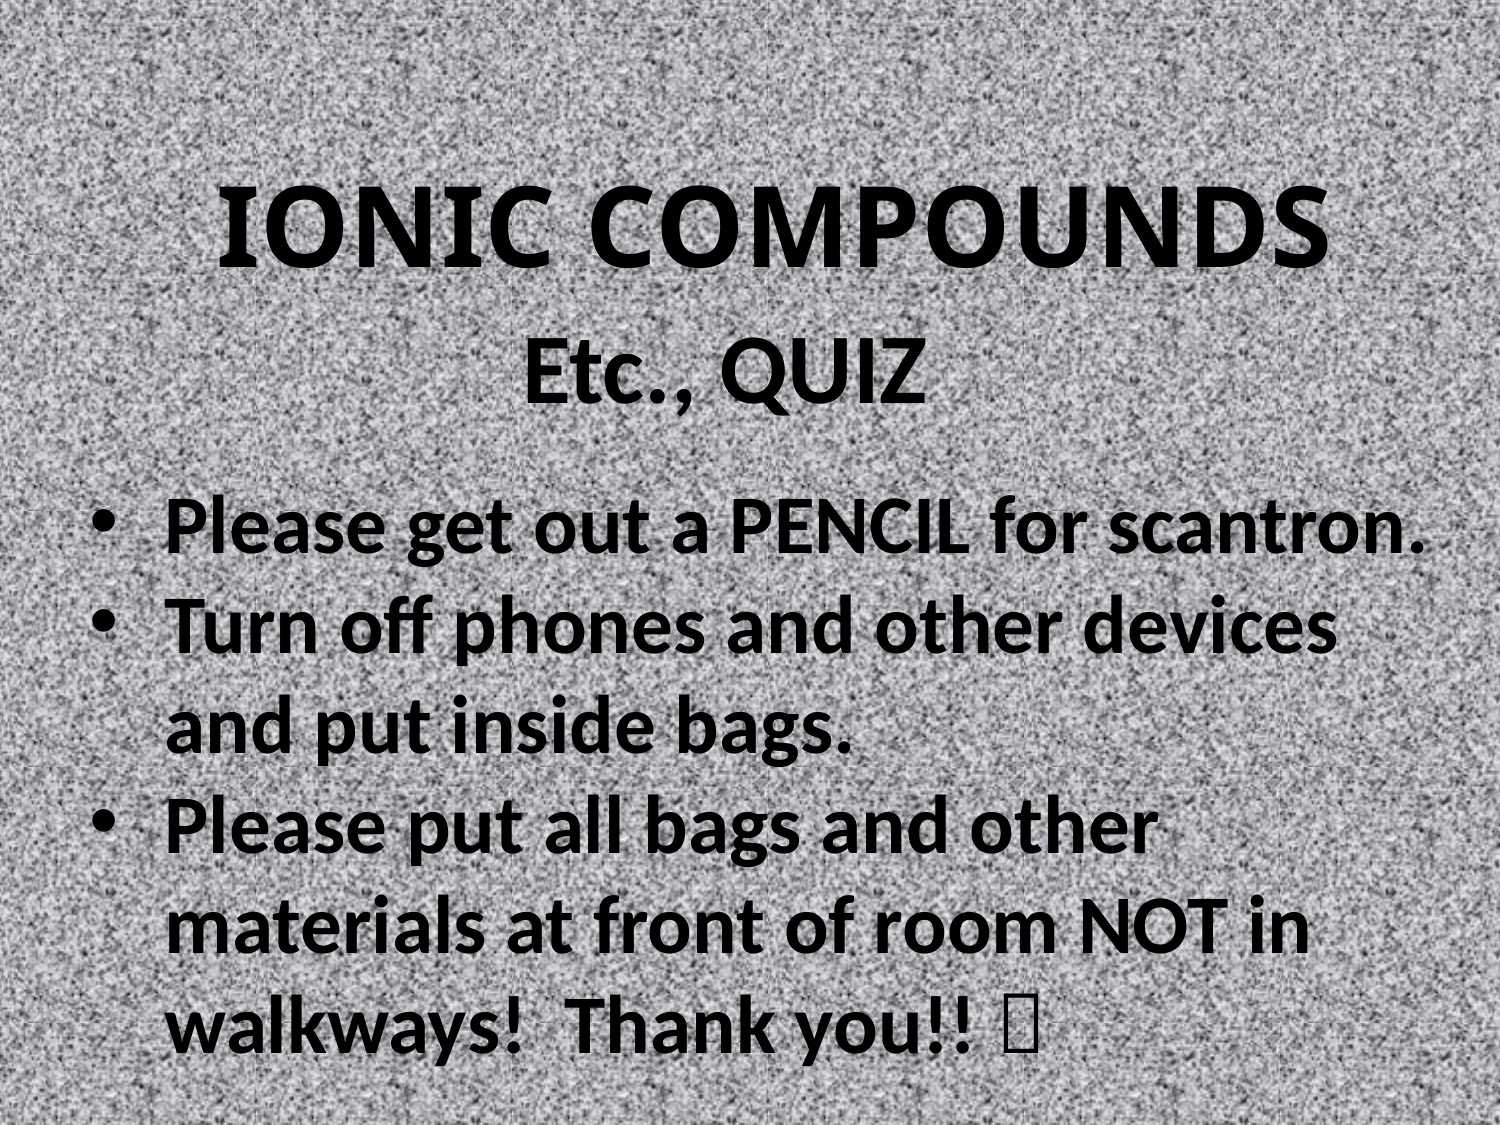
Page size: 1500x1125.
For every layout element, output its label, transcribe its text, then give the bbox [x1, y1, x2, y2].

subtitle Etc., QUIZ [399, 296, 1050, 459]
text_box Please get out a PENCIL for scantron. Turn off phones and other devices and put inside bags. Please put all bags and other materials at front of room NOT in walkways! Thank you!!  [75, 462, 1463, 1078]
title IONIC COMPOUNDS [24, 13, 1500, 501]
picture [0, 0, 1500, 1125]
